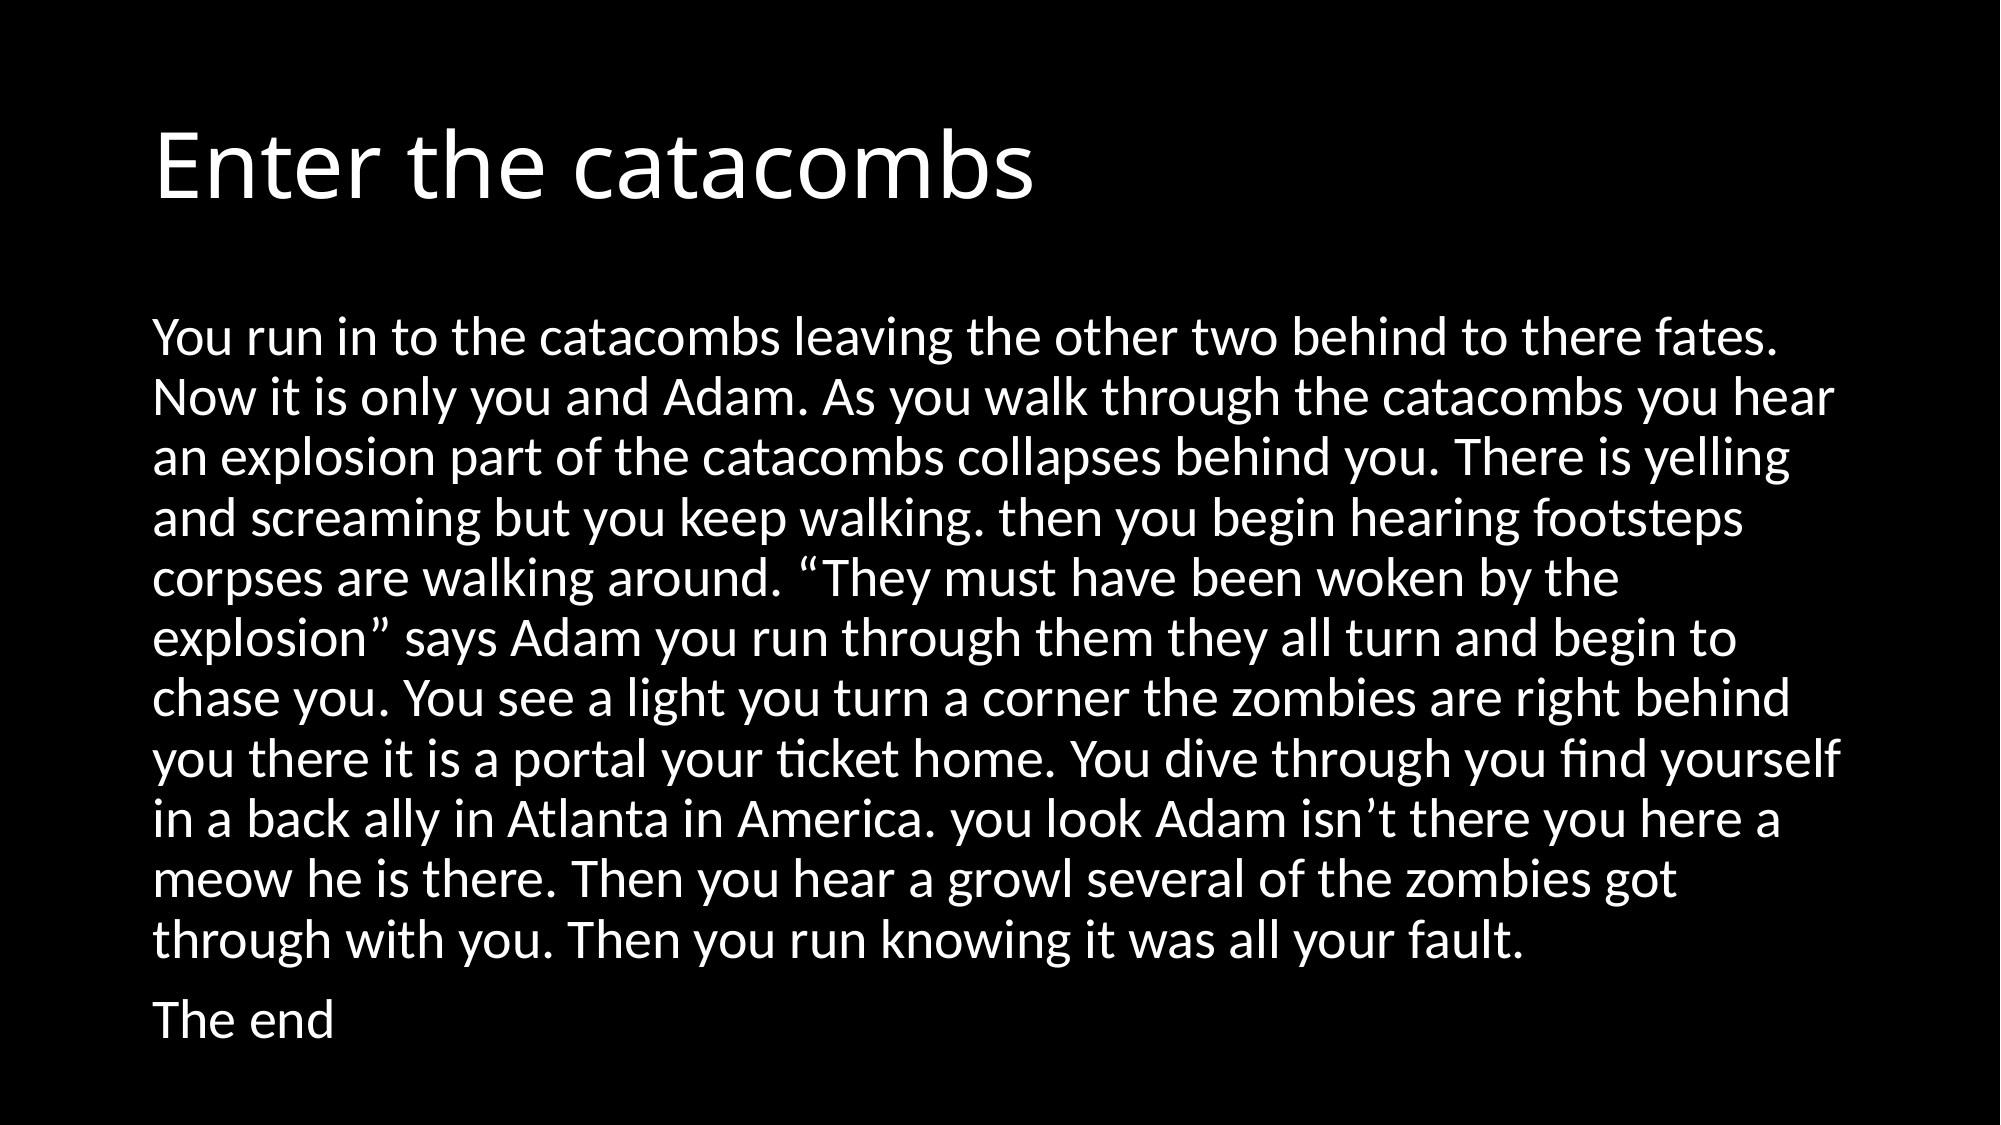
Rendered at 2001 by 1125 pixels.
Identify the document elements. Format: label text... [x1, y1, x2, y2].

title Enter the catacombs [137, 59, 1863, 278]
list You run in to the catacombs leaving the other two behind to there fates. Now it is only you and Adam. As you walk through the catacombs you hear an explosion part of the catacombs collapses behind you. There is yelling and screaming but you keep walking. then you begin hearing footsteps corpses are walking around. “They must have been woken by the explosion” says Adam you run through them they all turn and begin to chase you. You see a light you turn a corner the zombies are right behind you there it is a portal your ticket home. You dive through you find yourself in a back ally in Atlanta in America. you look Adam isn’t there you here a meow he is there. Then you hear a growl several of the zombies got through with you. Then you run knowing it was all your fault. The end [137, 299, 1863, 1103]
